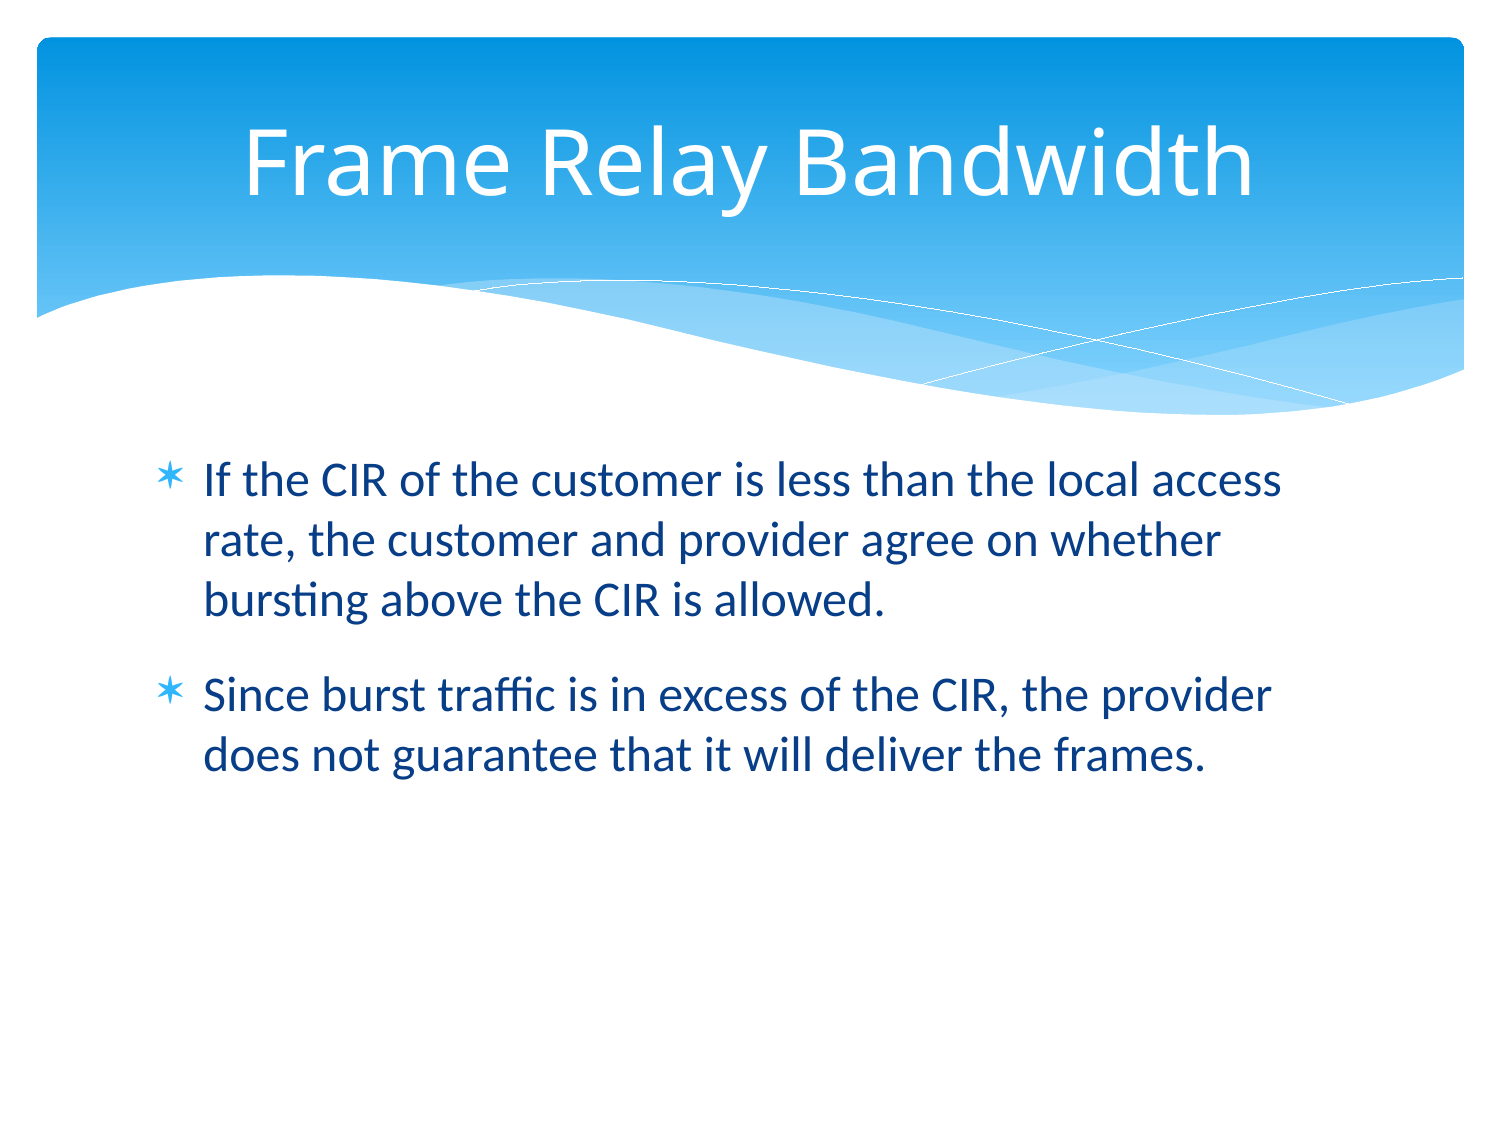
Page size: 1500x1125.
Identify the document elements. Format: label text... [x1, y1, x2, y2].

list If the CIR of the customer is less than the local access rate, the customer and provider agree on whether bursting above the CIR is allowed. Since burst traffic is in excess of the CIR, the provider does not guarantee that it will deliver the frames. [143, 438, 1359, 1005]
title Frame Relay Bandwidth [75, 55, 1425, 261]
